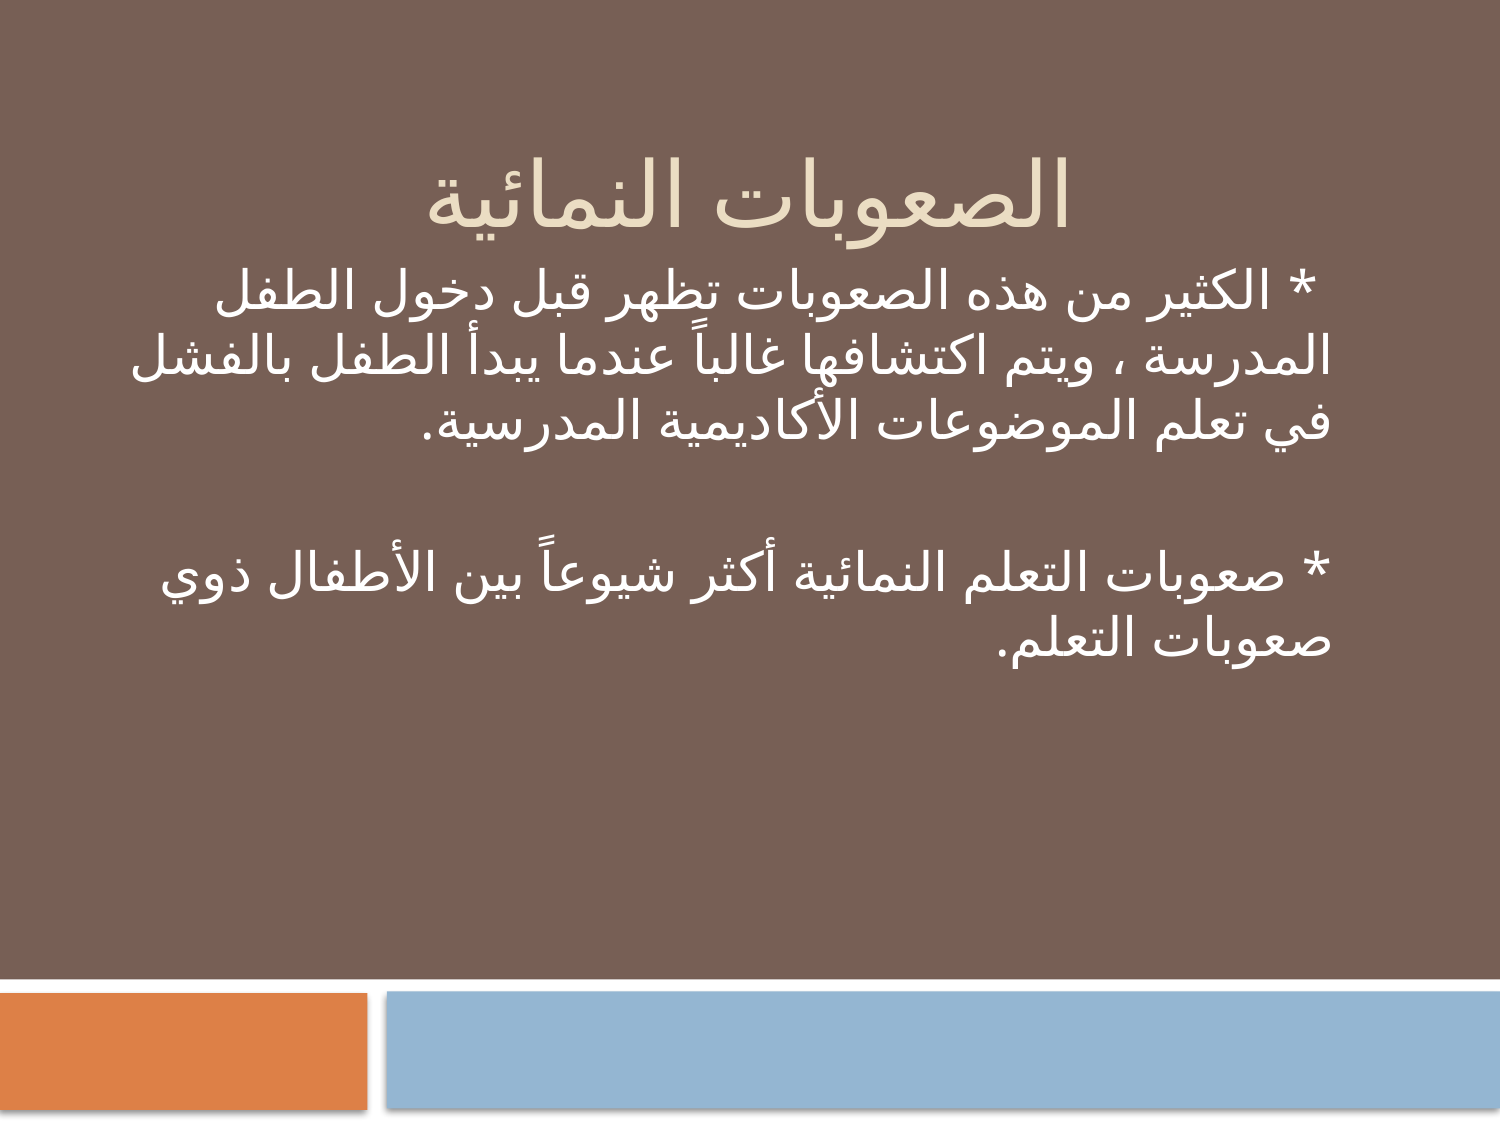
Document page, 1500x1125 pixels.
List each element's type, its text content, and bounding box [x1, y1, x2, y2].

subtitle * الكثير من هذه الصعوبات تظهر قبل دخول الطفل المدرسة ، ويتم اكتشافها غالباً عندما يبدأ الطفل بالفشل في تعلم الموضوعات الأكاديمية المدرسية. * صعوبات التعلم النمائية أكثر شيوعاً بين الأطفال ذوي صعوبات التعلم. [76, 219, 1425, 703]
title الصعوبات النمائية [218, 54, 1281, 219]
